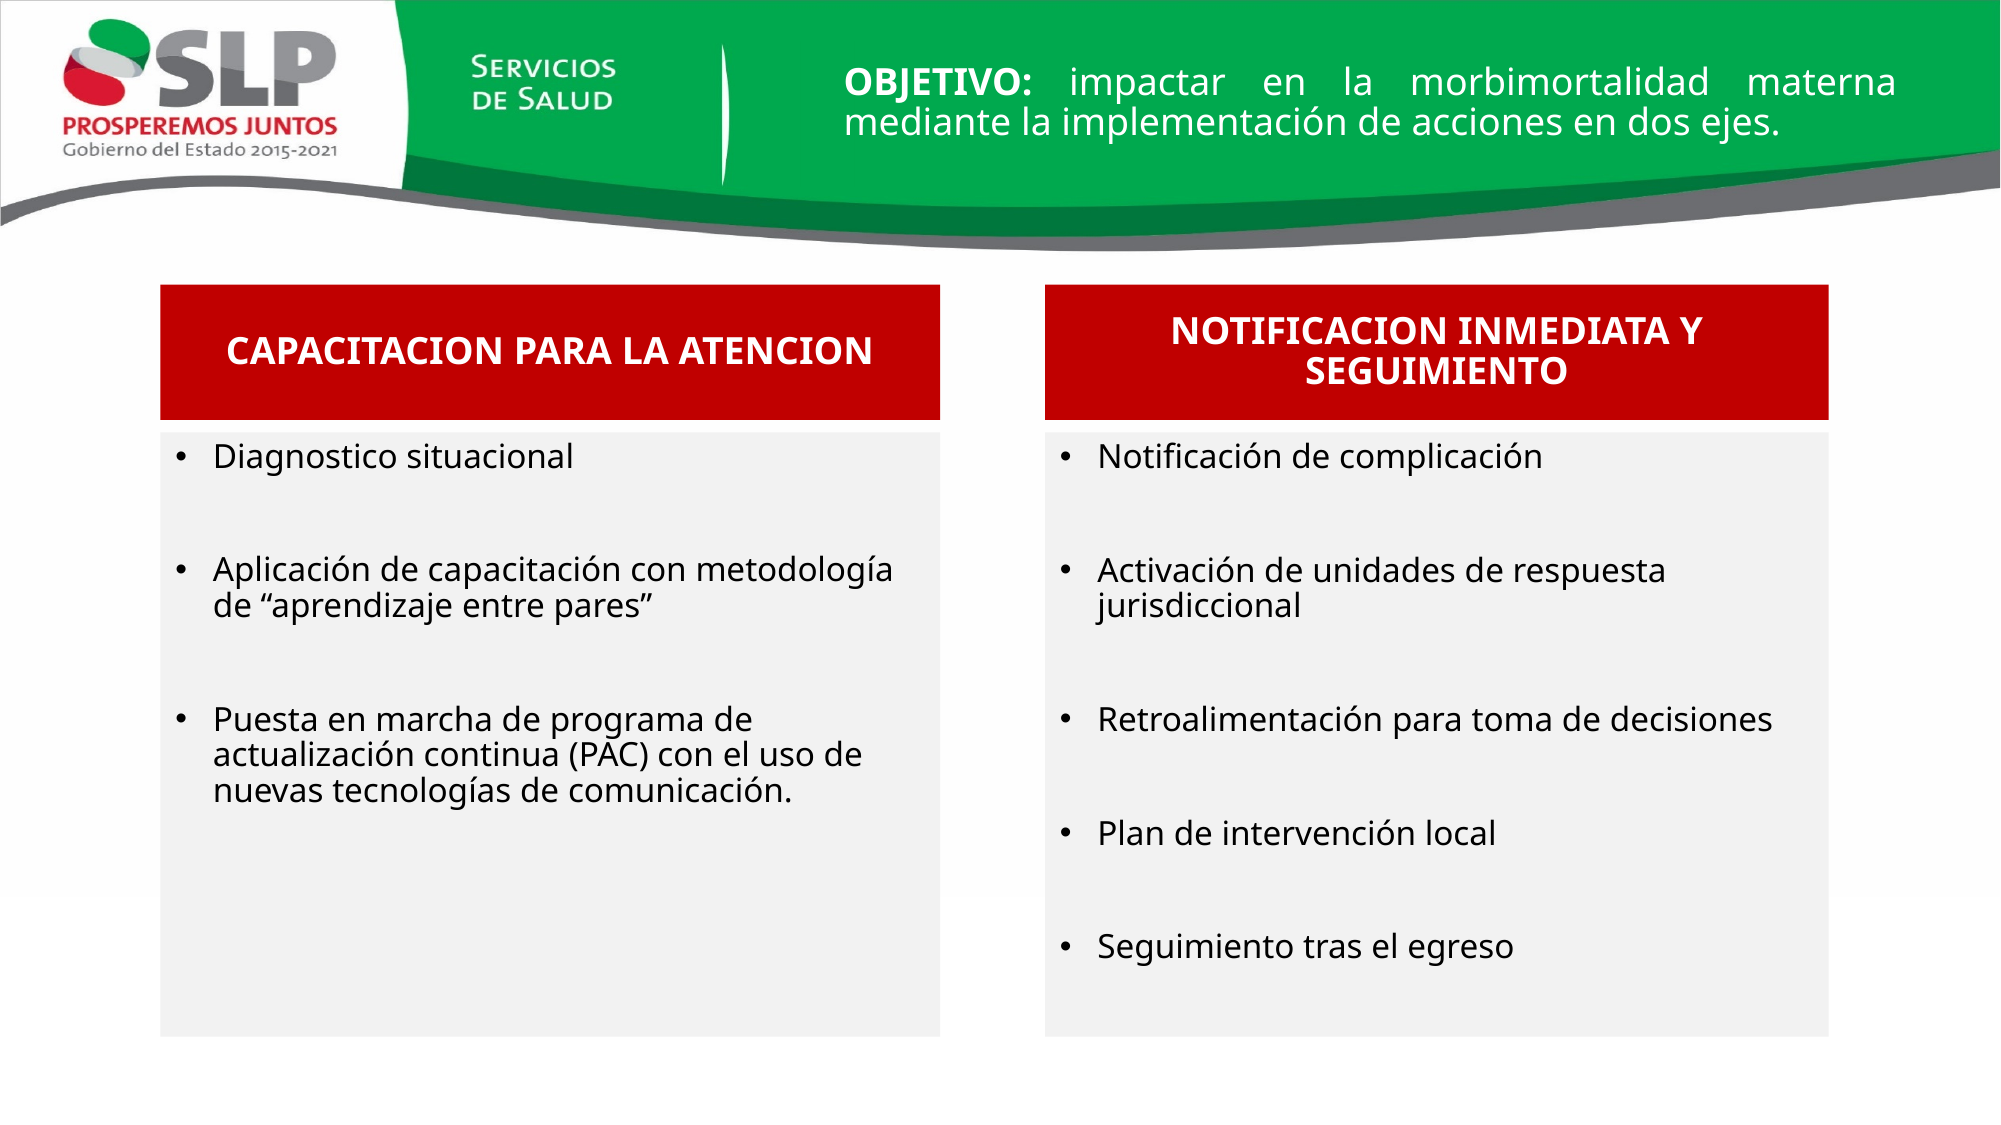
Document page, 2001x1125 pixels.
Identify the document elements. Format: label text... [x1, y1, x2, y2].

list NOTIFICACION INMEDIATA Y SEGUIMIENTO [1045, 284, 1829, 420]
list Notificación de complicación Activación de unidades de respuesta jurisdiccional Retroalimentación para toma de decisiones Plan de intervención local Seguimiento tras el egreso [1045, 432, 1829, 1037]
list Diagnostico situacional Aplicación de capacitación con metodología de “aprendizaje entre pares” Puesta en marcha de programa de actualización continua (PAC) con el uso de nuevas tecnologías de comunicación. [160, 432, 941, 1037]
title OBJETIVO: impactar en la morbimortalidad materna mediante la implementación de acciones en dos ejes. [828, 10, 1913, 197]
picture [0, 0, 2001, 897]
list CAPACITACION PARA LA ATENCION [160, 284, 941, 420]
